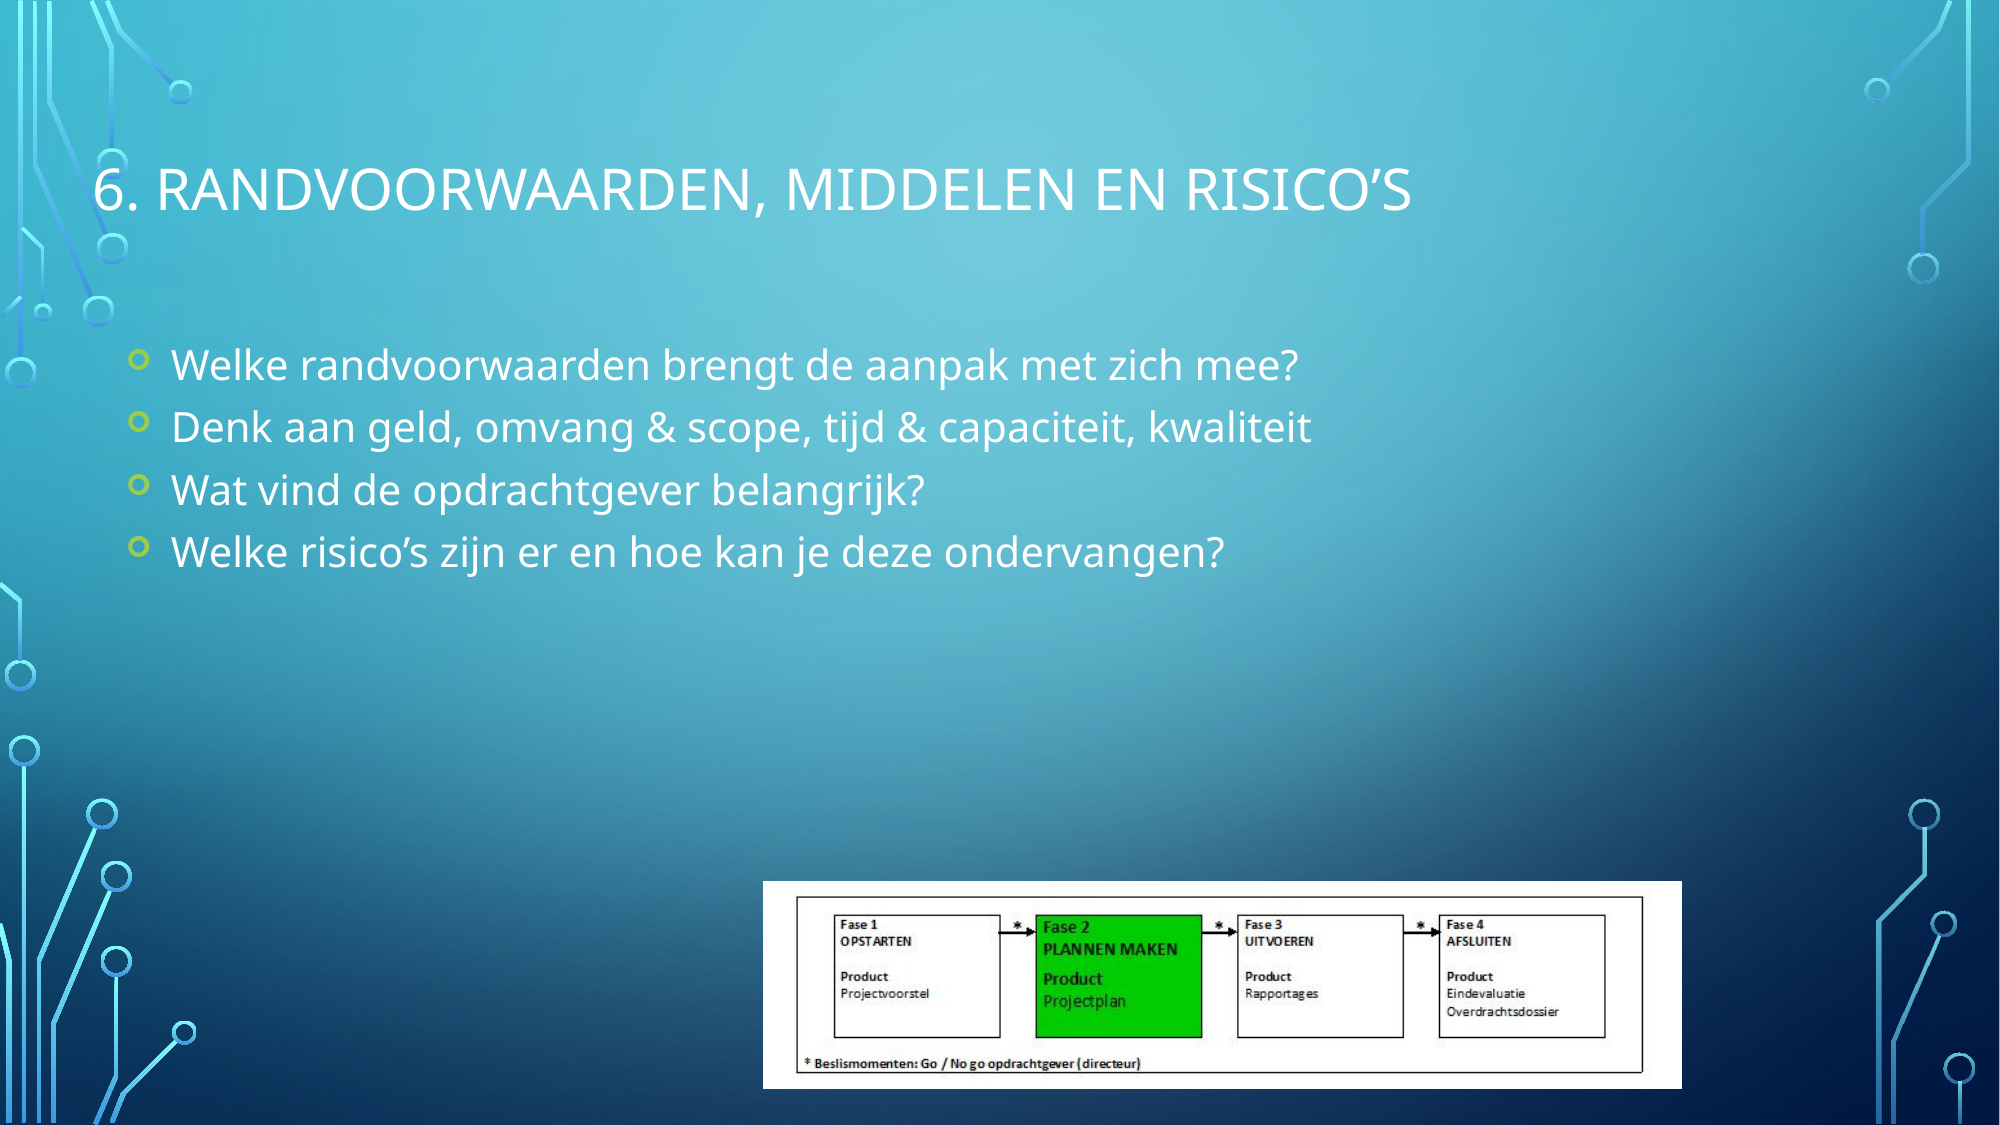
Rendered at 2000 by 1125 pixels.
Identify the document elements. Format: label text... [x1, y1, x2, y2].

text_box Welke randvoorwaarden brengt de aanpak met zich mee? Denk aan geld, omvang & scope, tijd & capaciteit, kwaliteit Wat vind de opdrachtgever belangrijk? Welke risico’s zijn er en hoe kan je deze ondervangen? [111, 330, 1337, 1125]
list [1337, 369, 1812, 950]
picture [763, 881, 1683, 1089]
title 6. Randvoorwaarden, middelen en risico’s [77, 66, 1450, 254]
